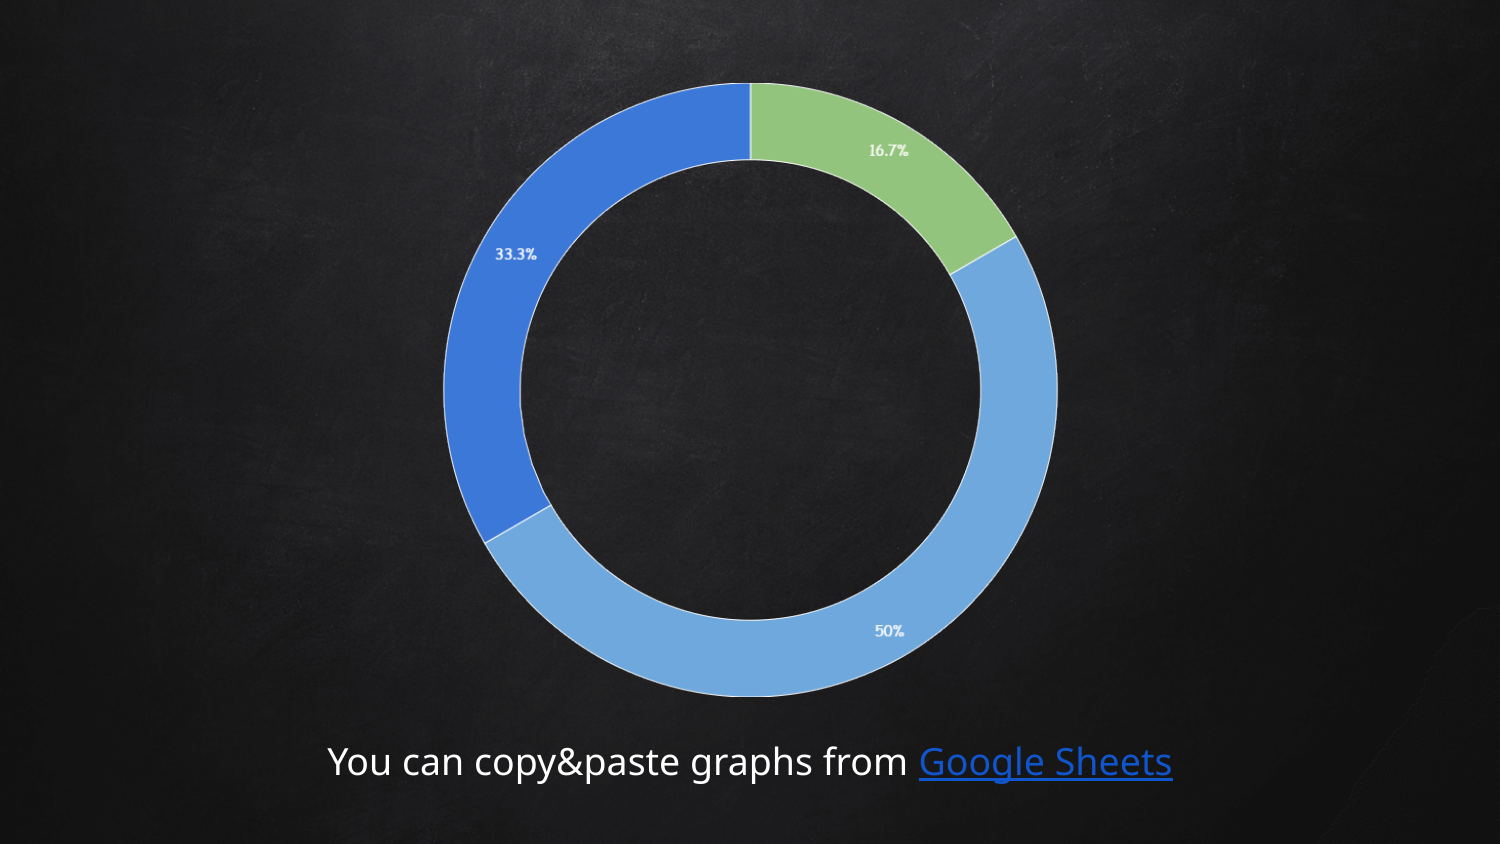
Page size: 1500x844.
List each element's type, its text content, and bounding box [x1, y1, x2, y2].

picture [0, 0, 1500, 844]
list You can copy&paste graphs from Google Sheets [75, 722, 1425, 808]
